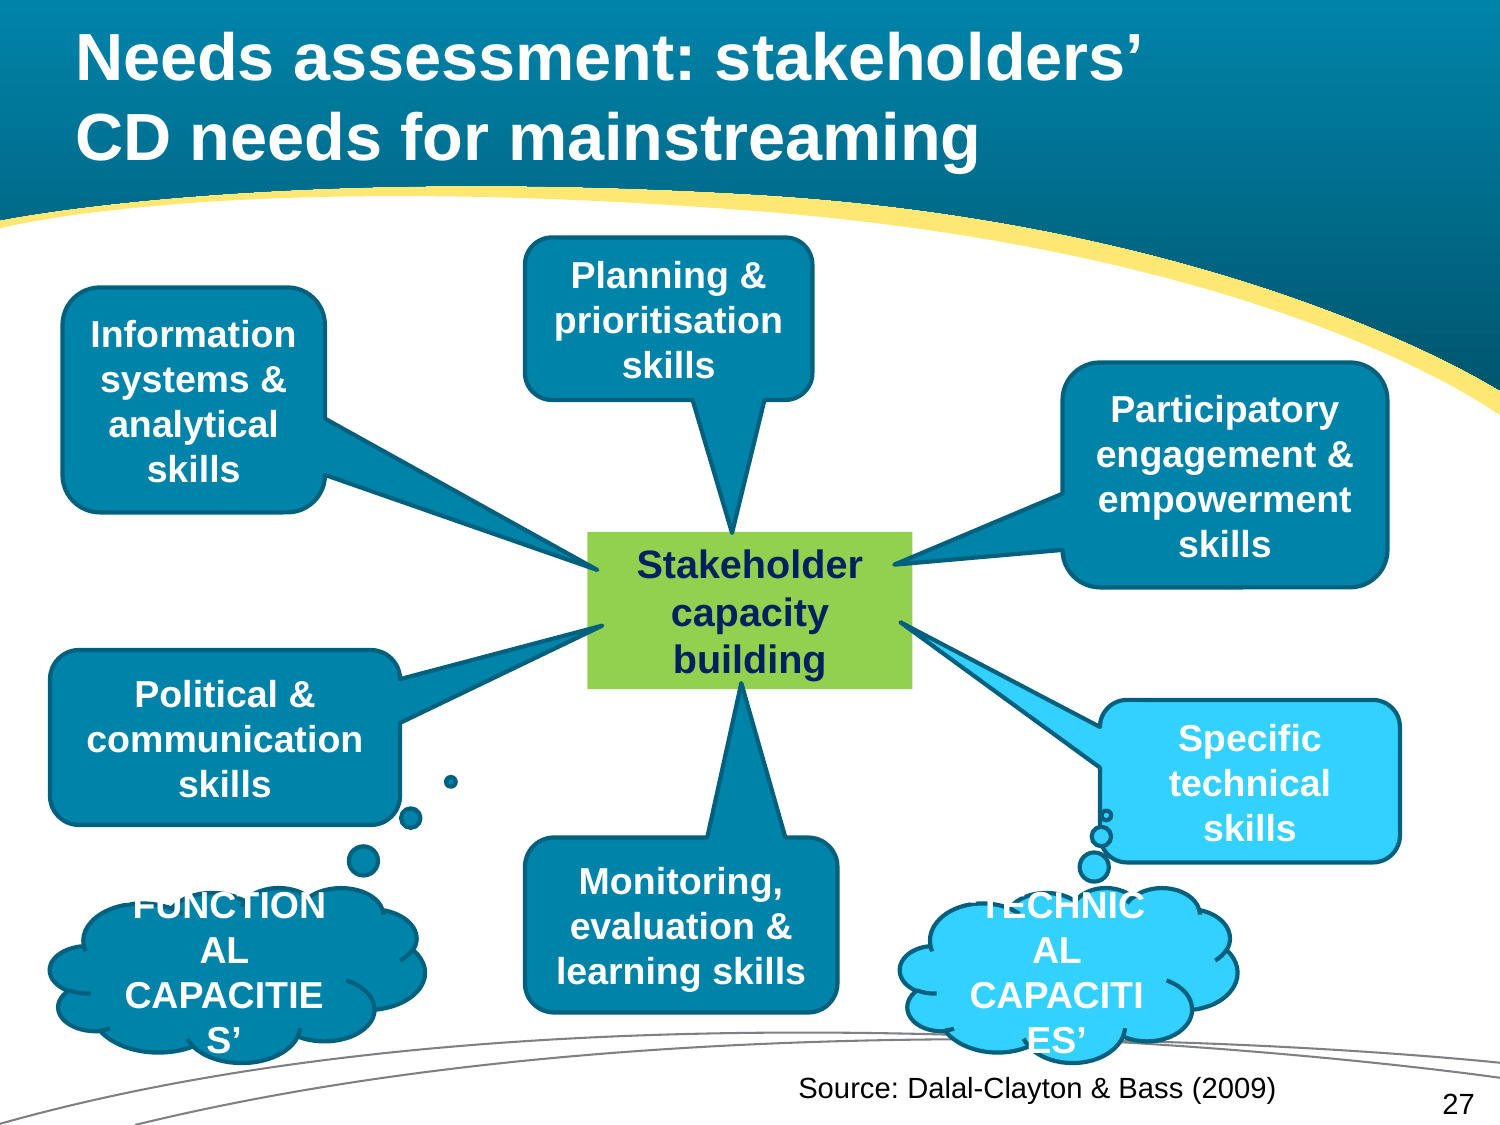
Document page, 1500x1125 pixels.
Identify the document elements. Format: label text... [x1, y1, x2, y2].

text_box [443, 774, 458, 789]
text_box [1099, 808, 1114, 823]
text_box Political & communication skills [47, 623, 605, 828]
text_box Source: Dalal-Clayton & Bass (2009) [612, 1062, 1300, 1113]
text_box Information systems & analytical skills [60, 285, 600, 572]
text_box ‘Technical capacities’ [1089, 824, 1114, 849]
text_box Stakeholder capacity building [587, 531, 913, 690]
text_box Monitoring, evaluation & learning skills [522, 680, 840, 1015]
title Needs assessment: stakeholders’ CD needs for mainstreaming [74, 0, 1476, 188]
text_box ‘Functional capacities’ [399, 806, 423, 830]
text_box ‘Functional capacities’ [47, 885, 428, 1066]
text_box Planning & prioritisation skills [522, 235, 815, 536]
text_box ‘Functional capacities’ [346, 844, 381, 878]
slide_number 27 [1300, 1084, 1476, 1113]
text_box Specific technical skills [898, 620, 1403, 865]
text_box Participatory engagement & empowerment skills [892, 360, 1390, 590]
text_box ‘Technical capacities’ [1077, 850, 1111, 884]
text_box ‘Technical capacities’ [897, 885, 1240, 1066]
